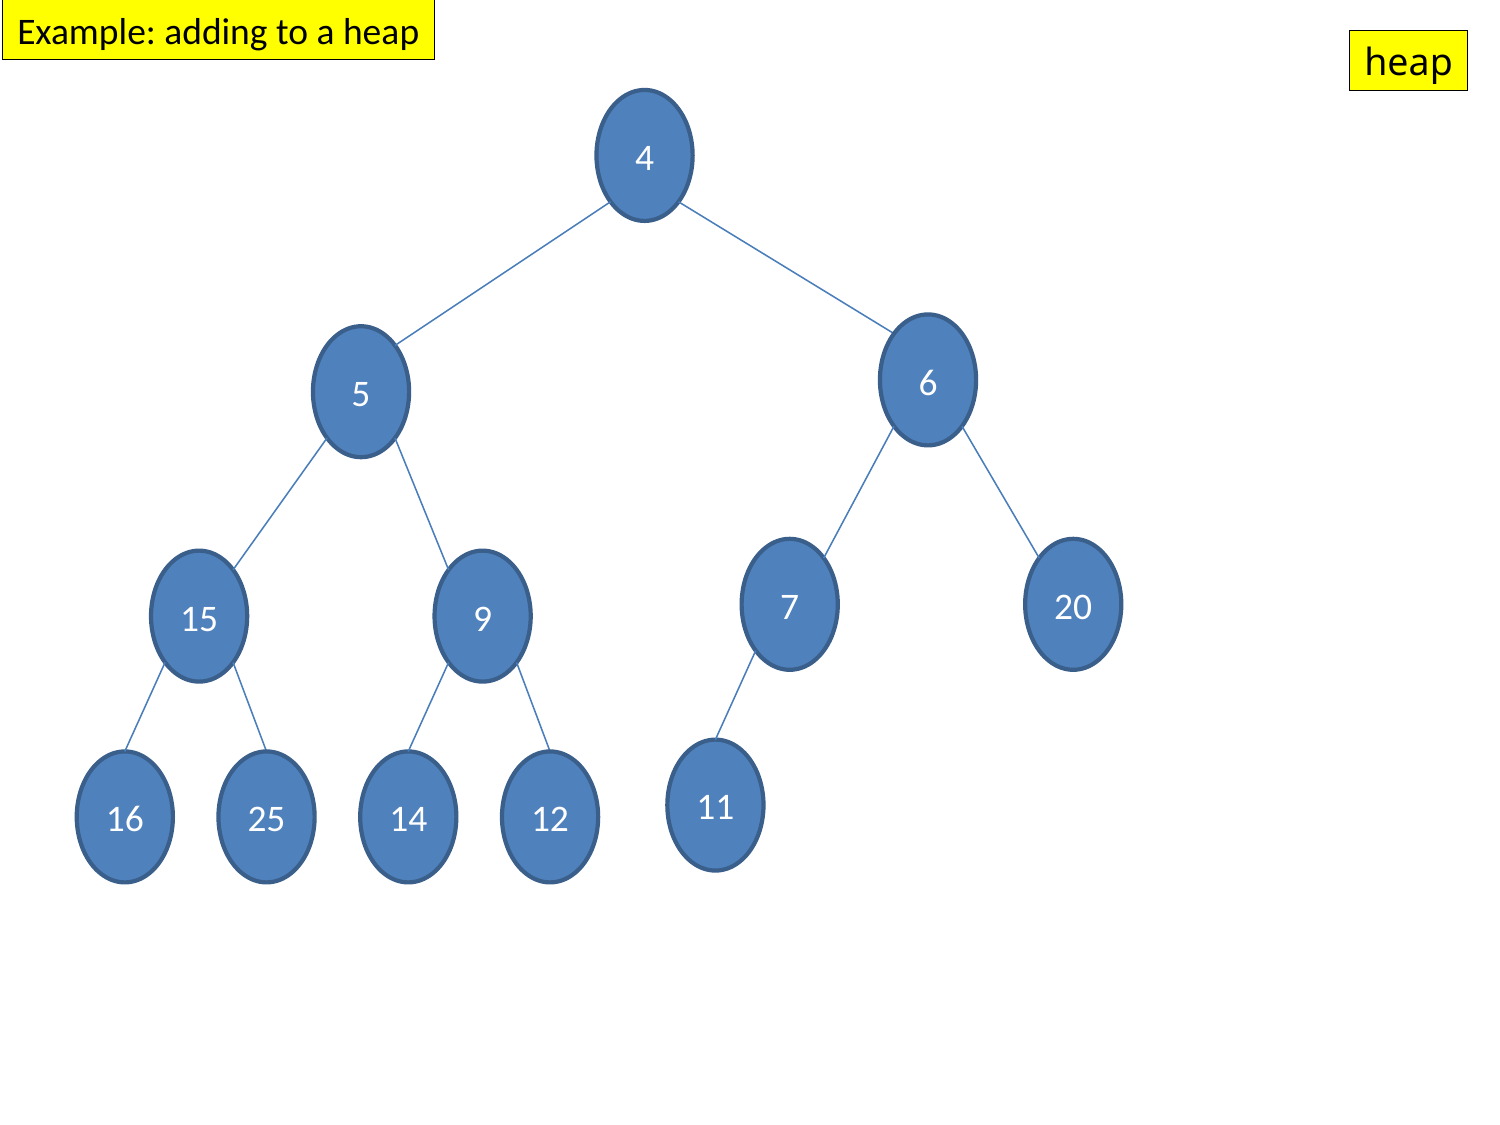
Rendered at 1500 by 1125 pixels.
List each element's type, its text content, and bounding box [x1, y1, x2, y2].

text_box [823, 425, 895, 559]
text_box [394, 201, 611, 346]
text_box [678, 201, 895, 334]
text_box 20 [1023, 536, 1124, 672]
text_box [359, 550, 599, 883]
text_box 6 [877, 312, 979, 448]
text_box 4 [594, 87, 695, 224]
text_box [666, 538, 839, 871]
text_box 5 [310, 324, 412, 460]
text_box heap [1349, 30, 1468, 91]
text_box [76, 550, 315, 883]
text_box Example: adding to a heap [2, 0, 435, 60]
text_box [394, 437, 449, 571]
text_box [961, 425, 1040, 559]
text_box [232, 437, 328, 571]
